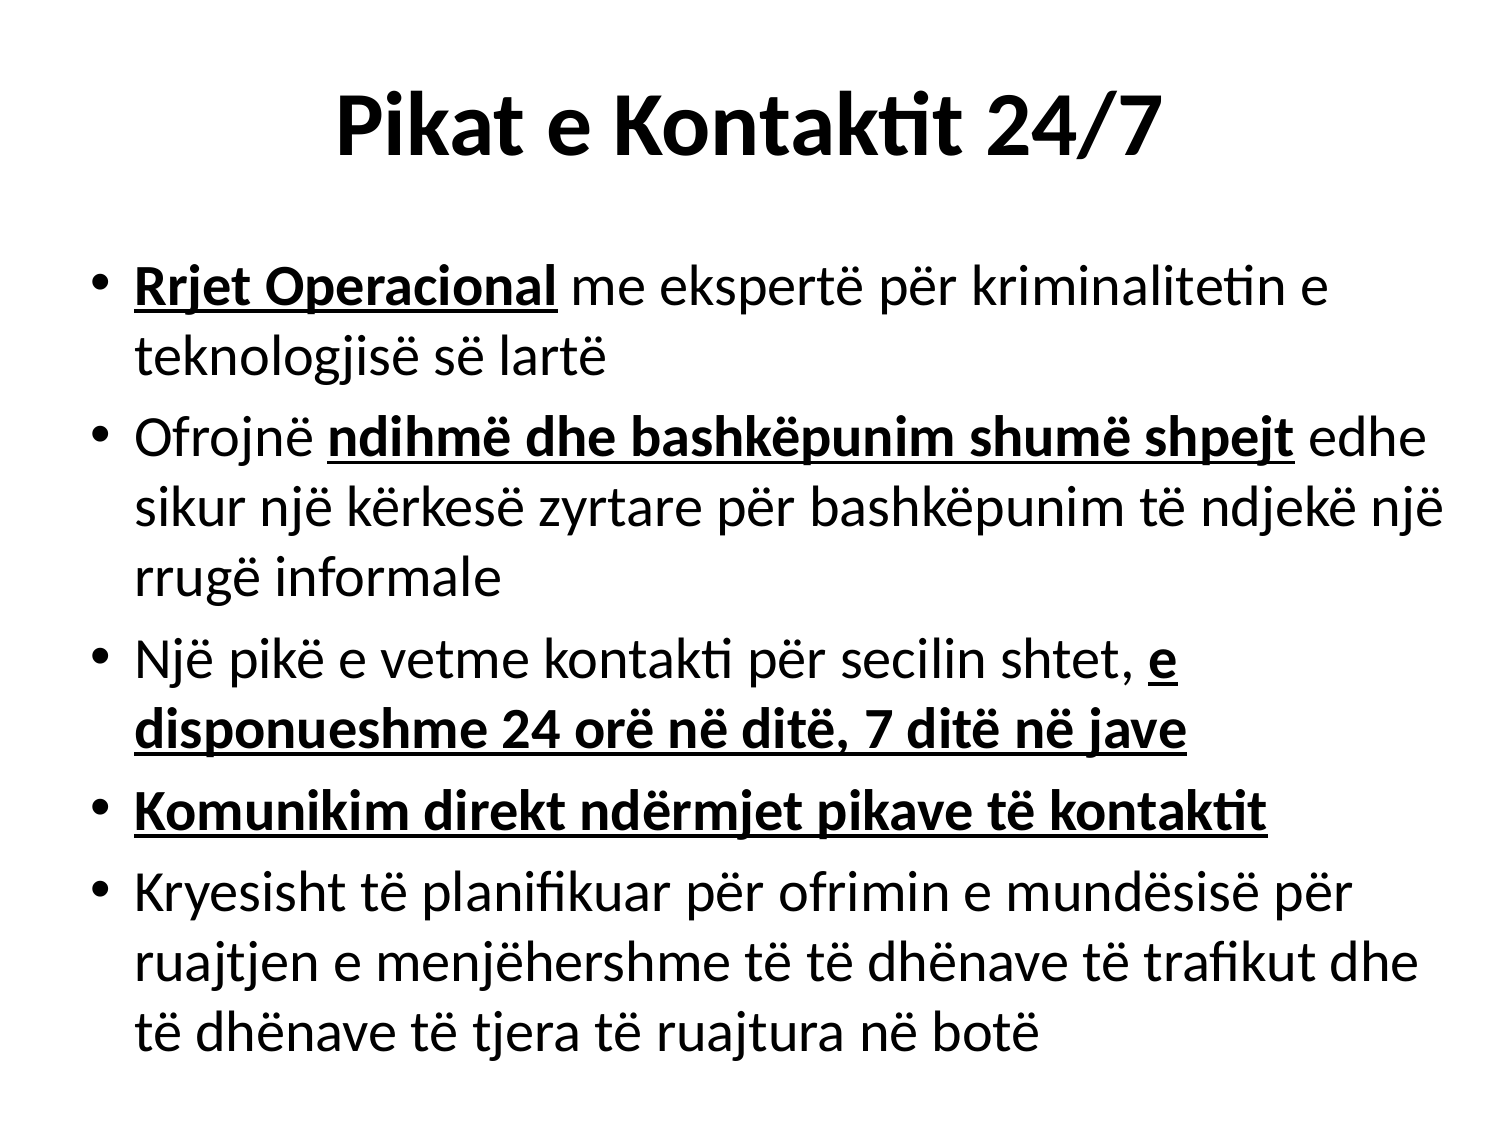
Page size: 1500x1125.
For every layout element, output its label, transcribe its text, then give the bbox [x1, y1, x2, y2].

list Rrjet Operacional me ekspertë për kriminalitetin e teknologjisë së lartë Ofrojnë ndihmë dhe bashkëpunim shumë shpejt edhe sikur një kërkesë zyrtare për bashkëpunim të ndjekë një rrugë informale Një pikë e vetme kontakti për secilin shtet, e disponueshme 24 orë në ditë, 7 ditë në jave Komunikim direkt ndërmjet pikave të kontaktit Kryesisht të planifikuar për ofrimin e mundësisë për ruajtjen e menjëhershme të të dhënave të trafikut dhe të dhënave të tjera të ruajtura në botë [74, 239, 1462, 1083]
title Pikat e Kontaktit 24/7 [74, 44, 1426, 206]
